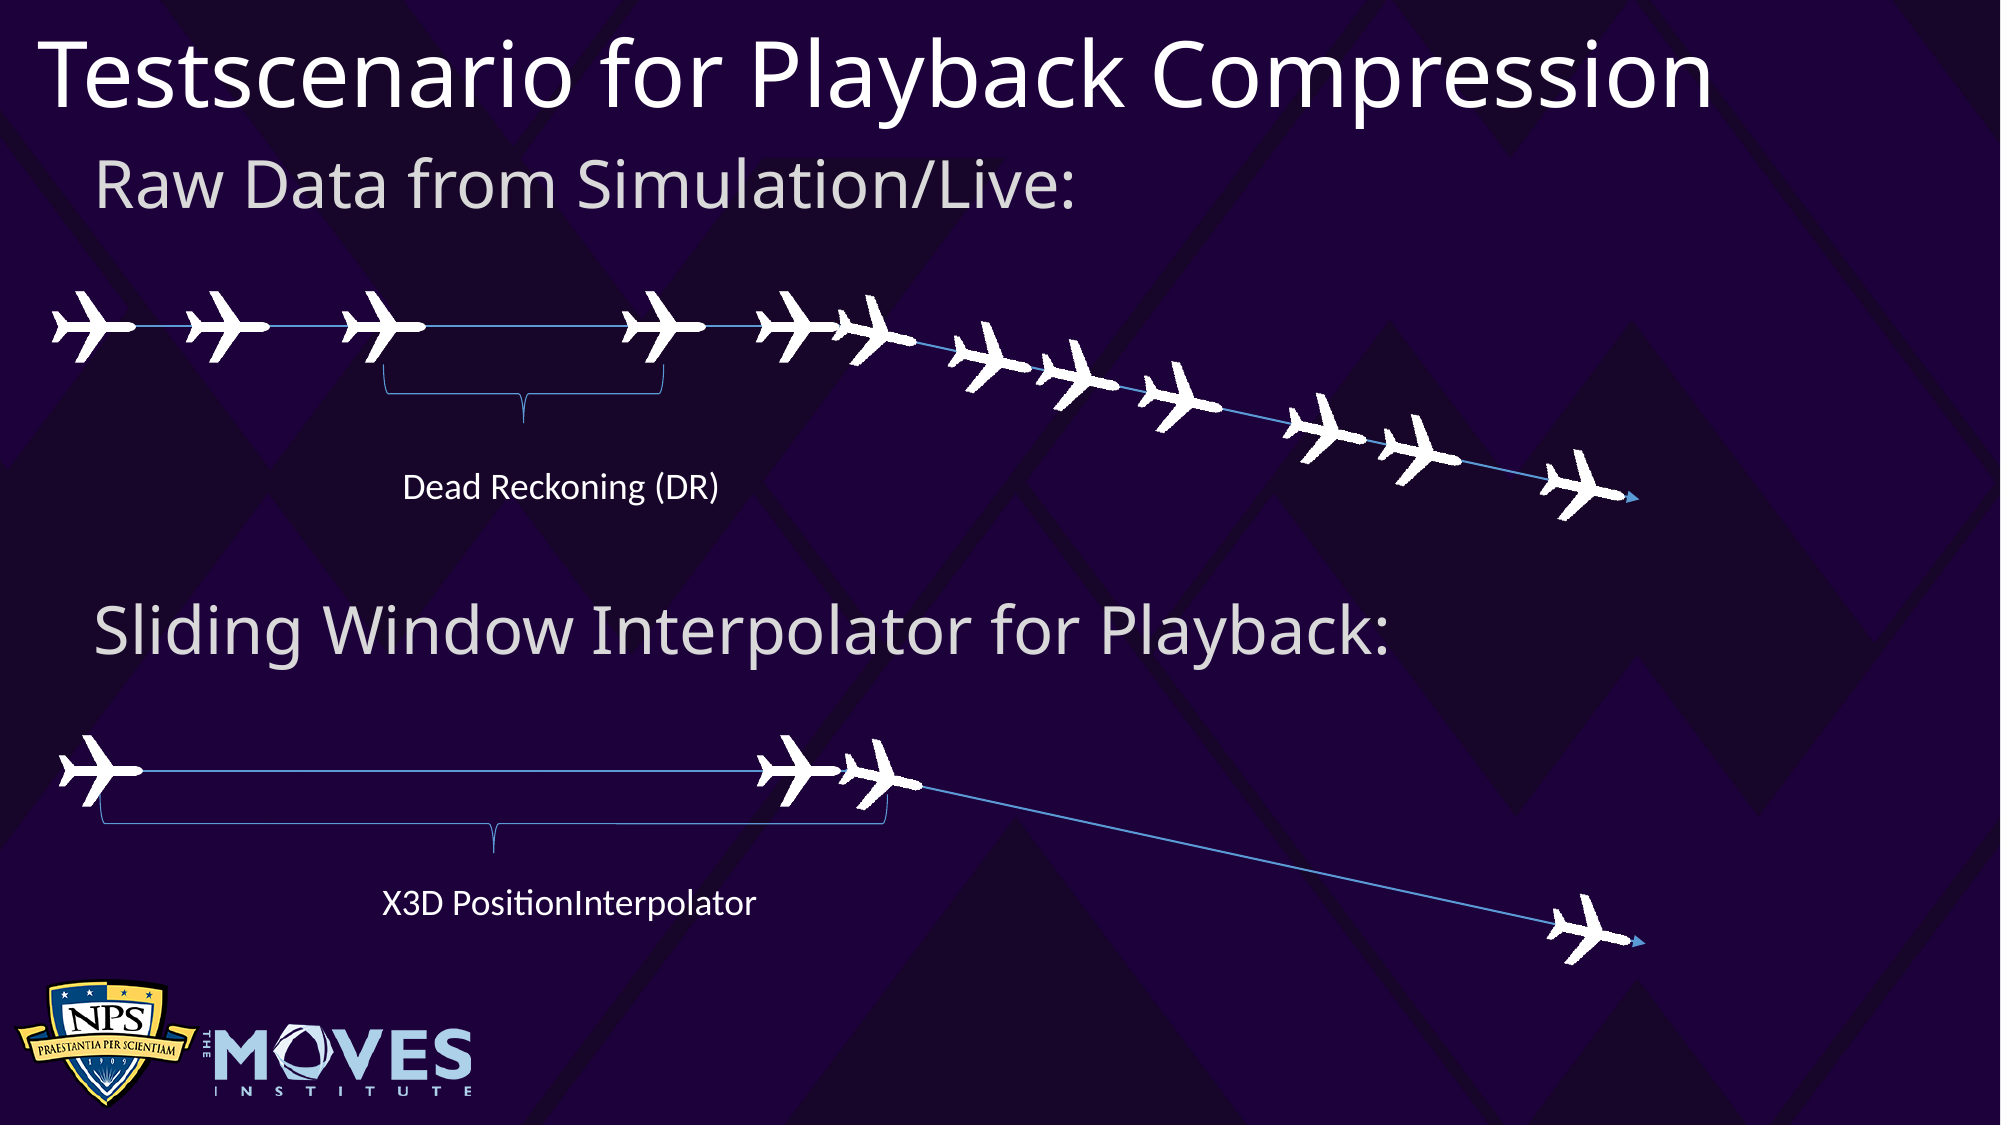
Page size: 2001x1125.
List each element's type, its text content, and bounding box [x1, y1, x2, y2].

text_box Testscenario for Playback Compression [22, 7, 1977, 133]
text_box Sliding Window Interpolator for Playback: [78, 580, 1922, 675]
picture [0, 0, 2001, 1125]
text_box Raw Data from Simulation/Live: [78, 134, 1922, 229]
text_box [102, 794, 831, 854]
text_box X3D PositionInterpolator [367, 870, 773, 931]
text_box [839, 325, 1640, 500]
text_box [383, 364, 664, 424]
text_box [845, 769, 1646, 944]
text_box Dead Reckoning (DR) [387, 454, 736, 515]
